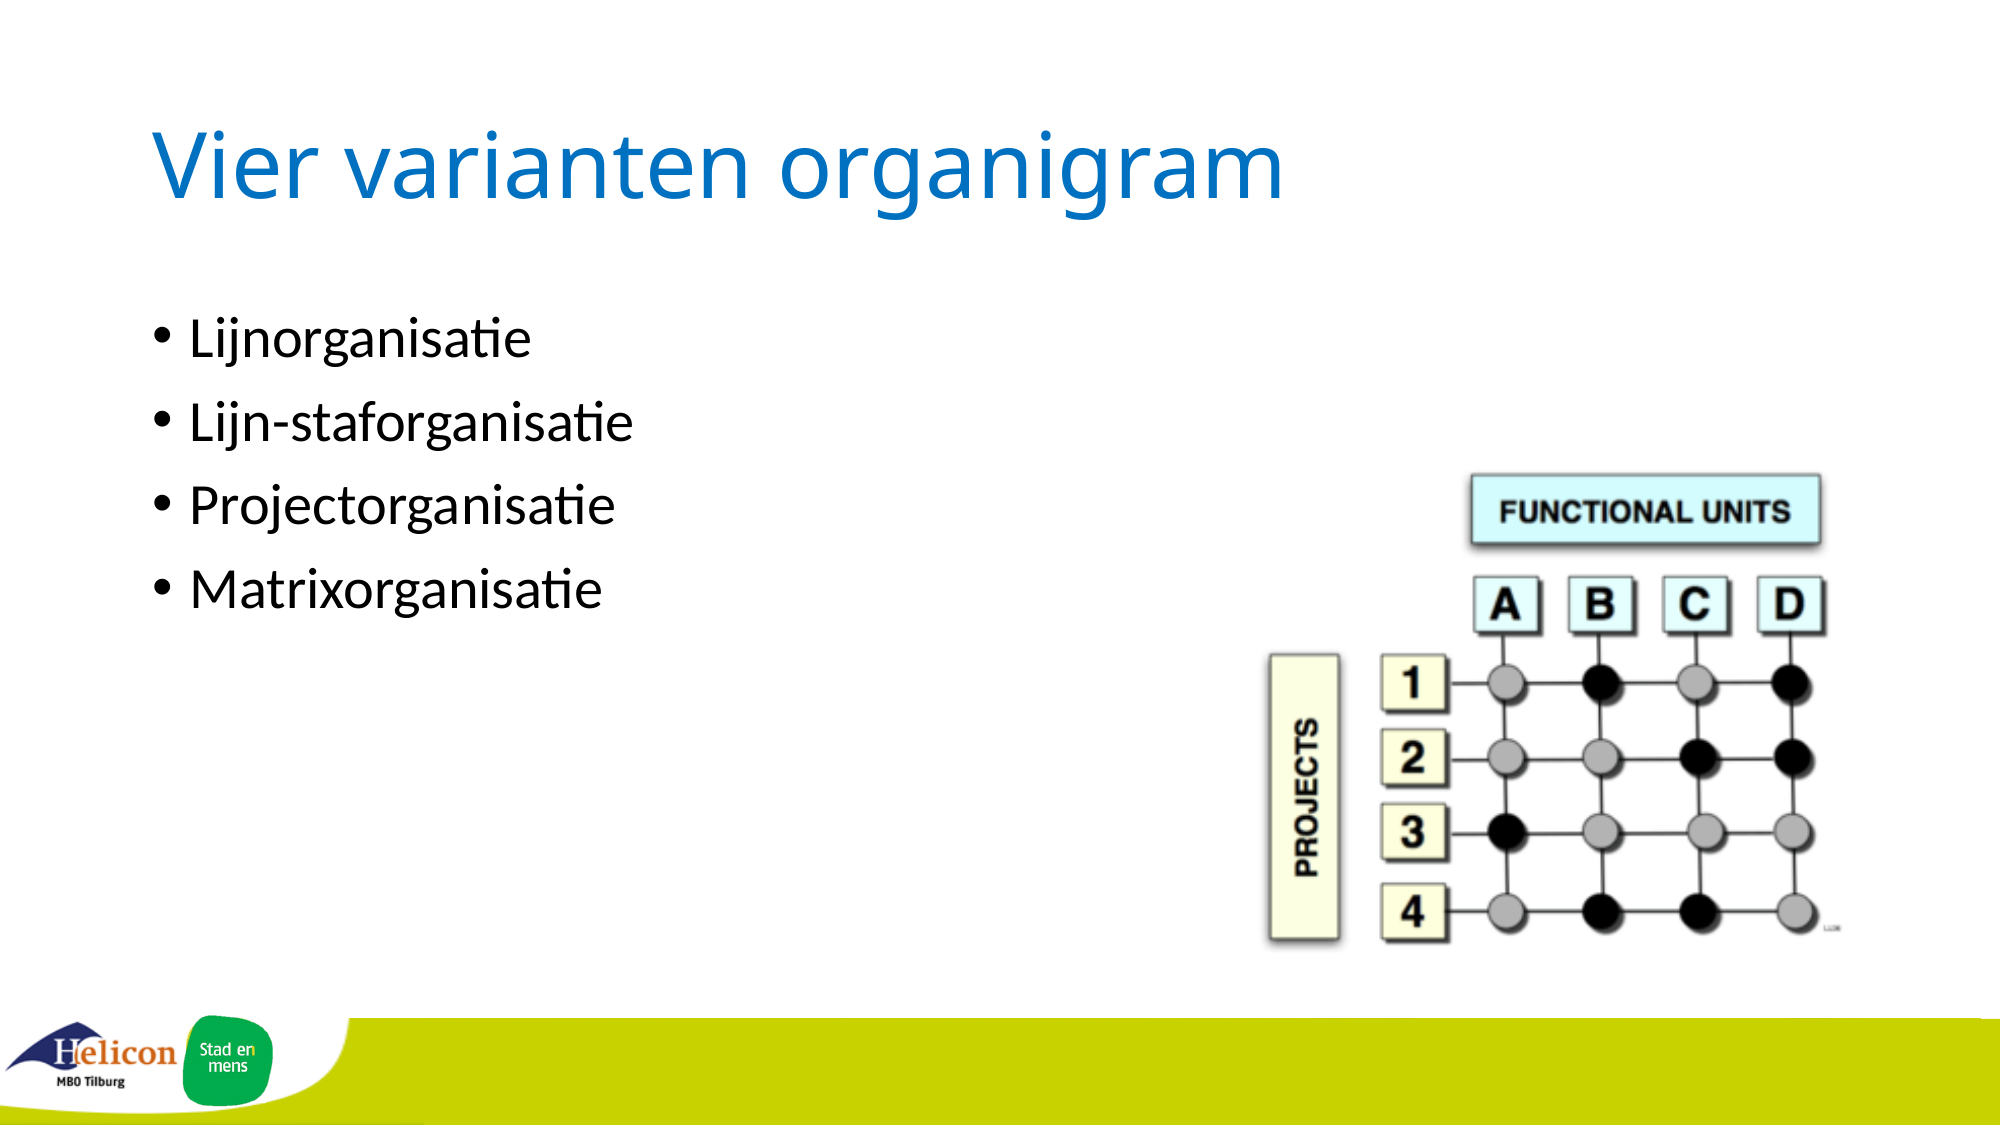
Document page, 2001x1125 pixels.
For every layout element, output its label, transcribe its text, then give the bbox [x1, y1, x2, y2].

picture [1233, 455, 1883, 960]
picture [0, 1014, 424, 1125]
title Vier varianten organigram [137, 59, 1863, 278]
list Lijnorganisatie Lijn-staforganisatie Projectorganisatie Matrixorganisatie [137, 299, 1863, 1014]
